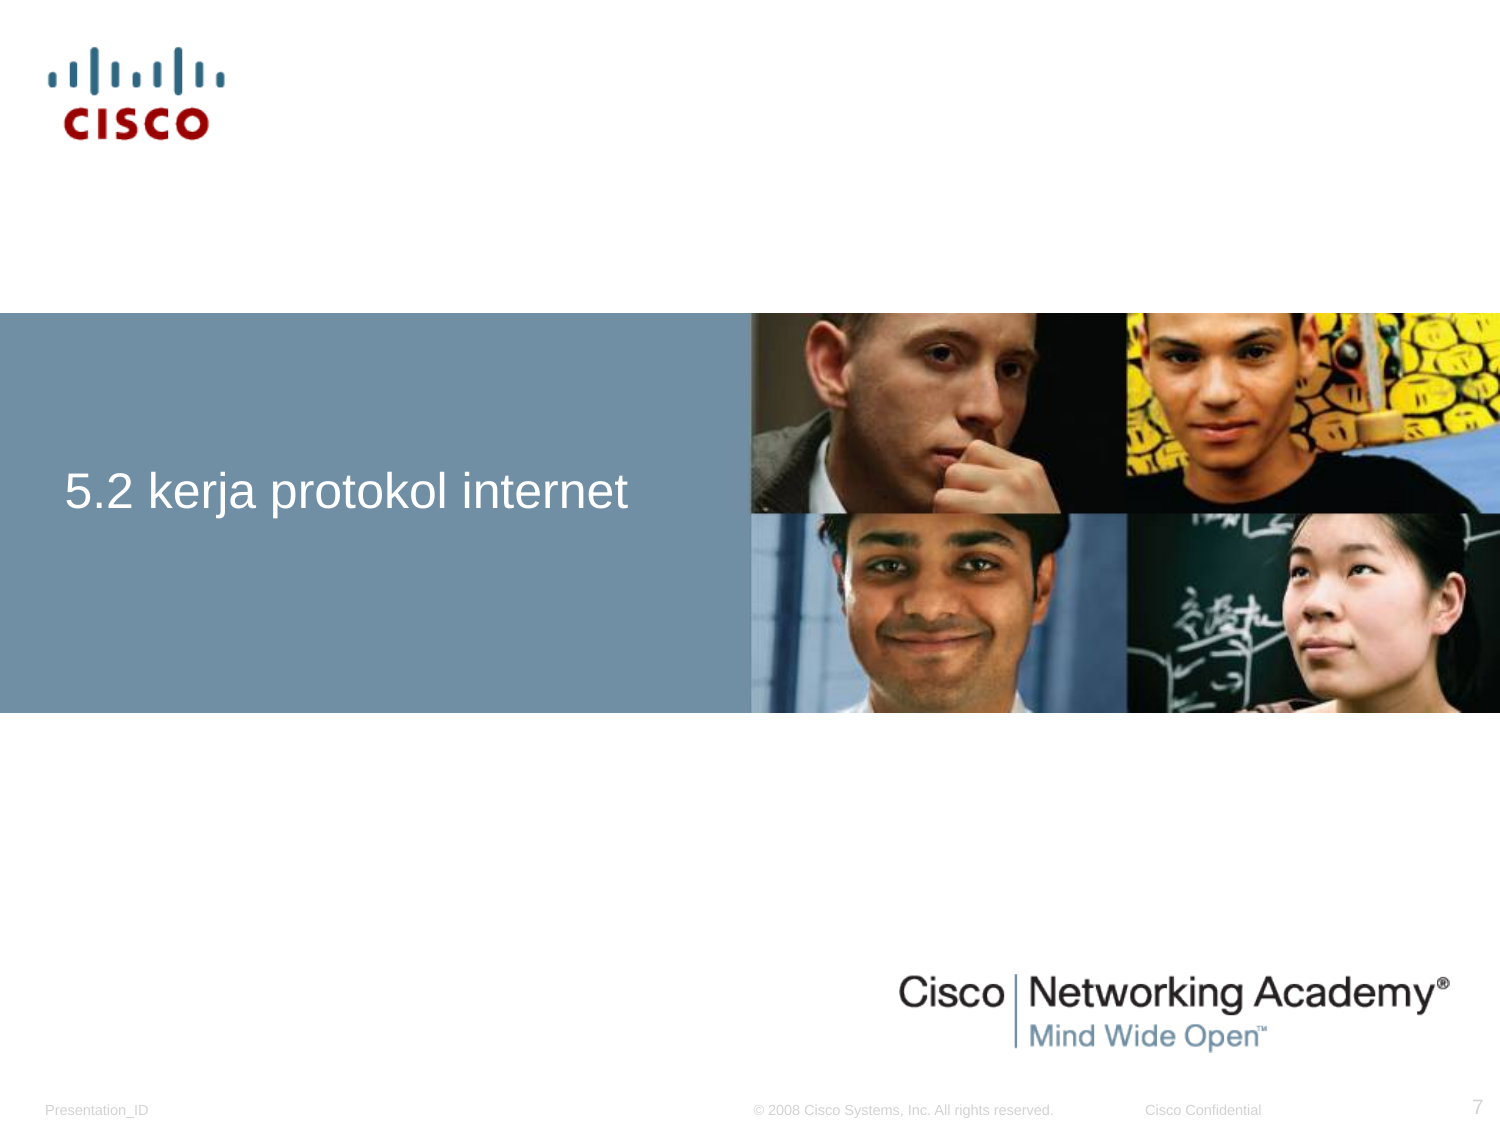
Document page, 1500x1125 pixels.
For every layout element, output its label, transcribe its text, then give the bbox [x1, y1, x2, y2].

picture [0, 313, 1500, 713]
picture [40, 19, 233, 168]
title 5.2 kerja protokol internet [51, 371, 684, 615]
picture [899, 974, 1450, 1053]
